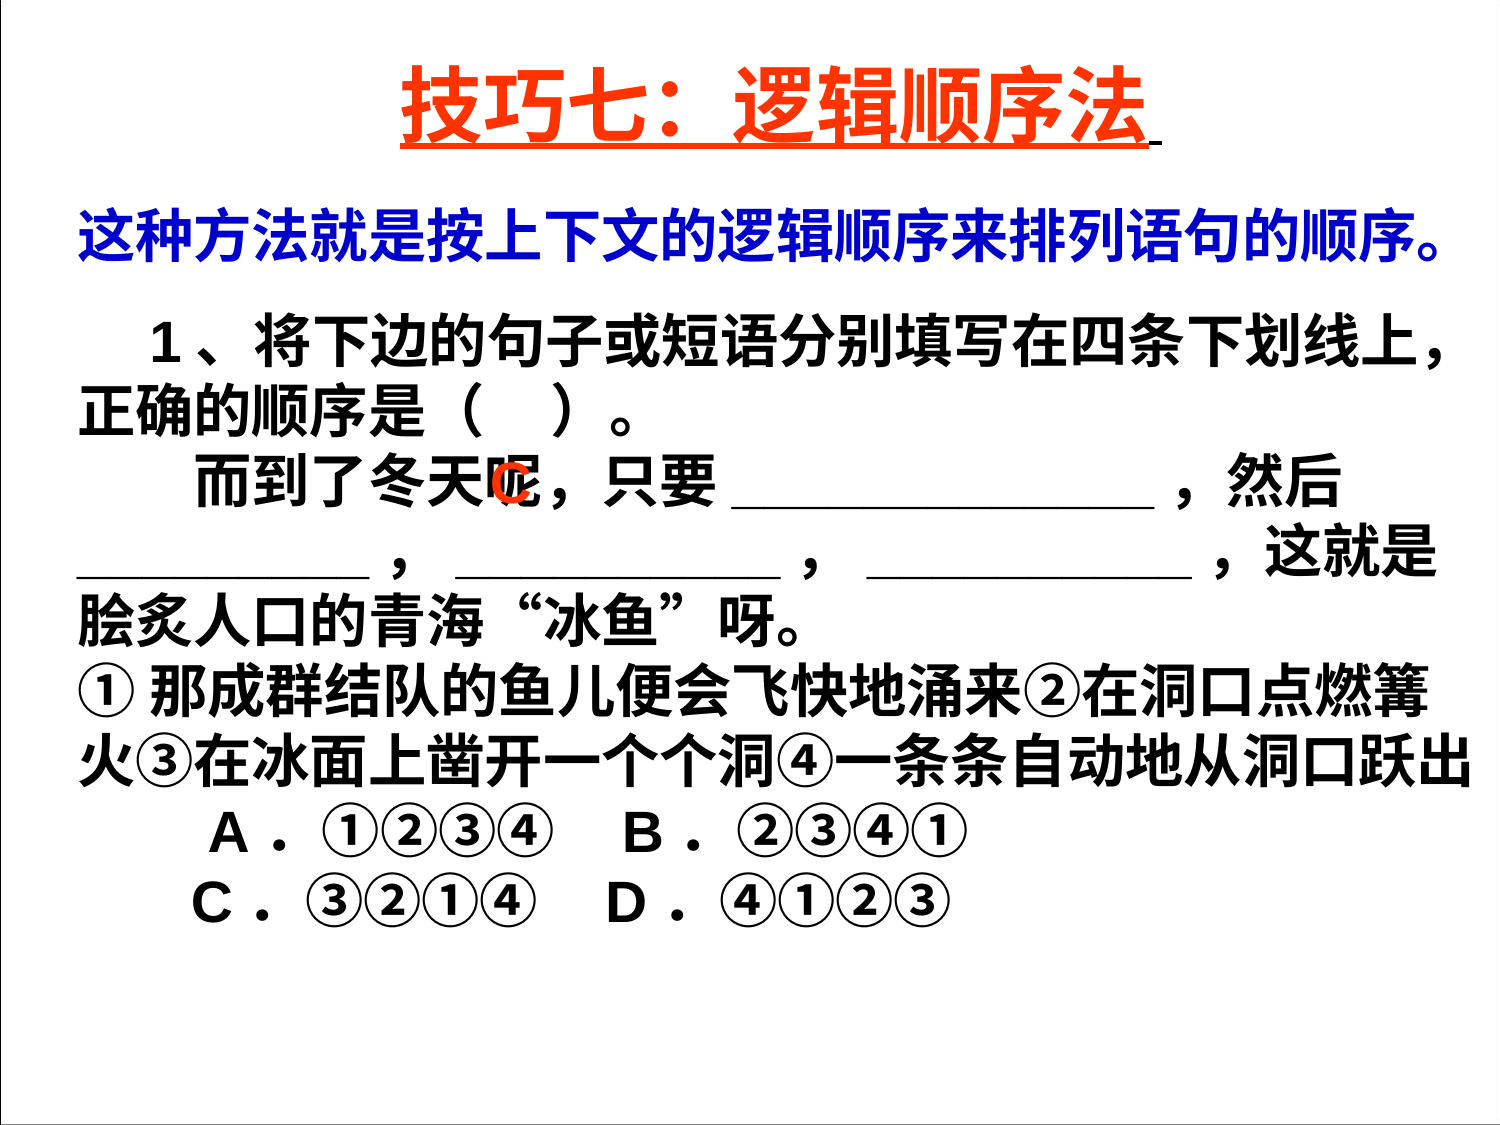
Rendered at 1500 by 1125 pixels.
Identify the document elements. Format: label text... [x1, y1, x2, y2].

text_box C [475, 437, 547, 523]
picture [0, 0, 1500, 1125]
text_box 技巧七：逻辑顺序法 这种方法就是按上下文的逻辑顺序来排列语句的顺序。 1、将下边的句子或短语分别填写在四条下划线上，正确的顺序是（ ）。 而到了冬天呢，只要_____________，然后_________，__________，__________，这就是脍炙人口的青海“冰鱼”呀。 ①那成群结队的鱼儿便会飞快地涌来②在洞口点燃篝火③在冰面上凿开一个个洞④一条条自动地从洞口跃出 A．①②③④ B．②③④① C．③②①④ D．④①②③ [62, 46, 1500, 942]
